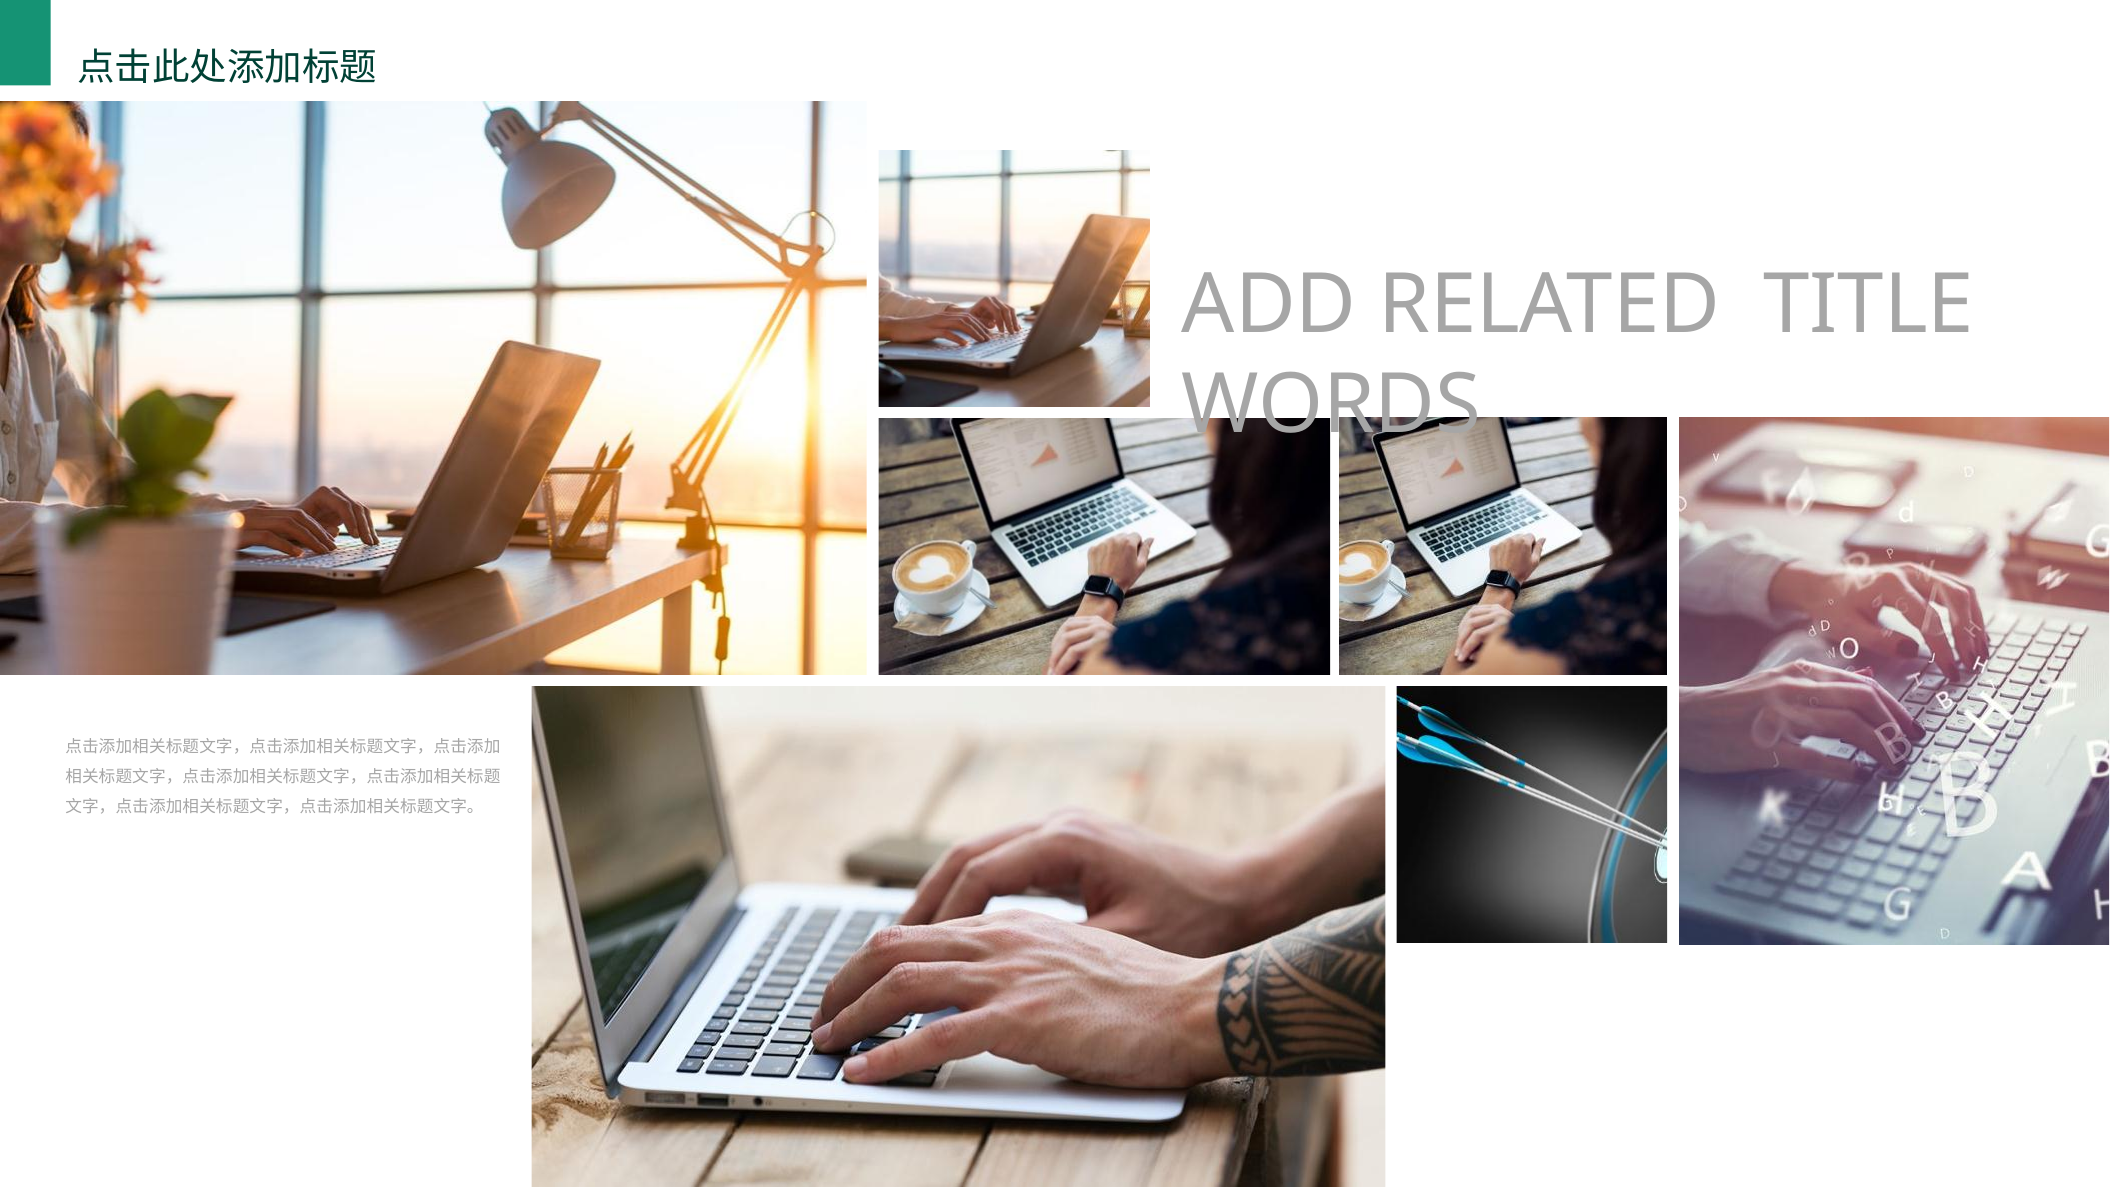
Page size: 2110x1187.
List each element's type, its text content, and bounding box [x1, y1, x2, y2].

text_box [1679, 457, 2110, 945]
text_box [0, 101, 867, 675]
text_box [1339, 457, 1667, 675]
text_box 点击添加相关标题文字，点击添加相关标题文字，点击添加相关标题文字，点击添加相关标题文字，点击添加相关标题文字，点击添加相关标题文字，点击添加相关标题文字。 [50, 718, 517, 824]
text_box 点击此处添加标题 [62, 35, 417, 94]
text_box ADD RELATED TITLE WORDS [1167, 241, 2110, 457]
text_box [531, 686, 1386, 1187]
text_box [1396, 686, 1668, 943]
text_box [878, 150, 1150, 407]
text_box [878, 418, 1331, 675]
